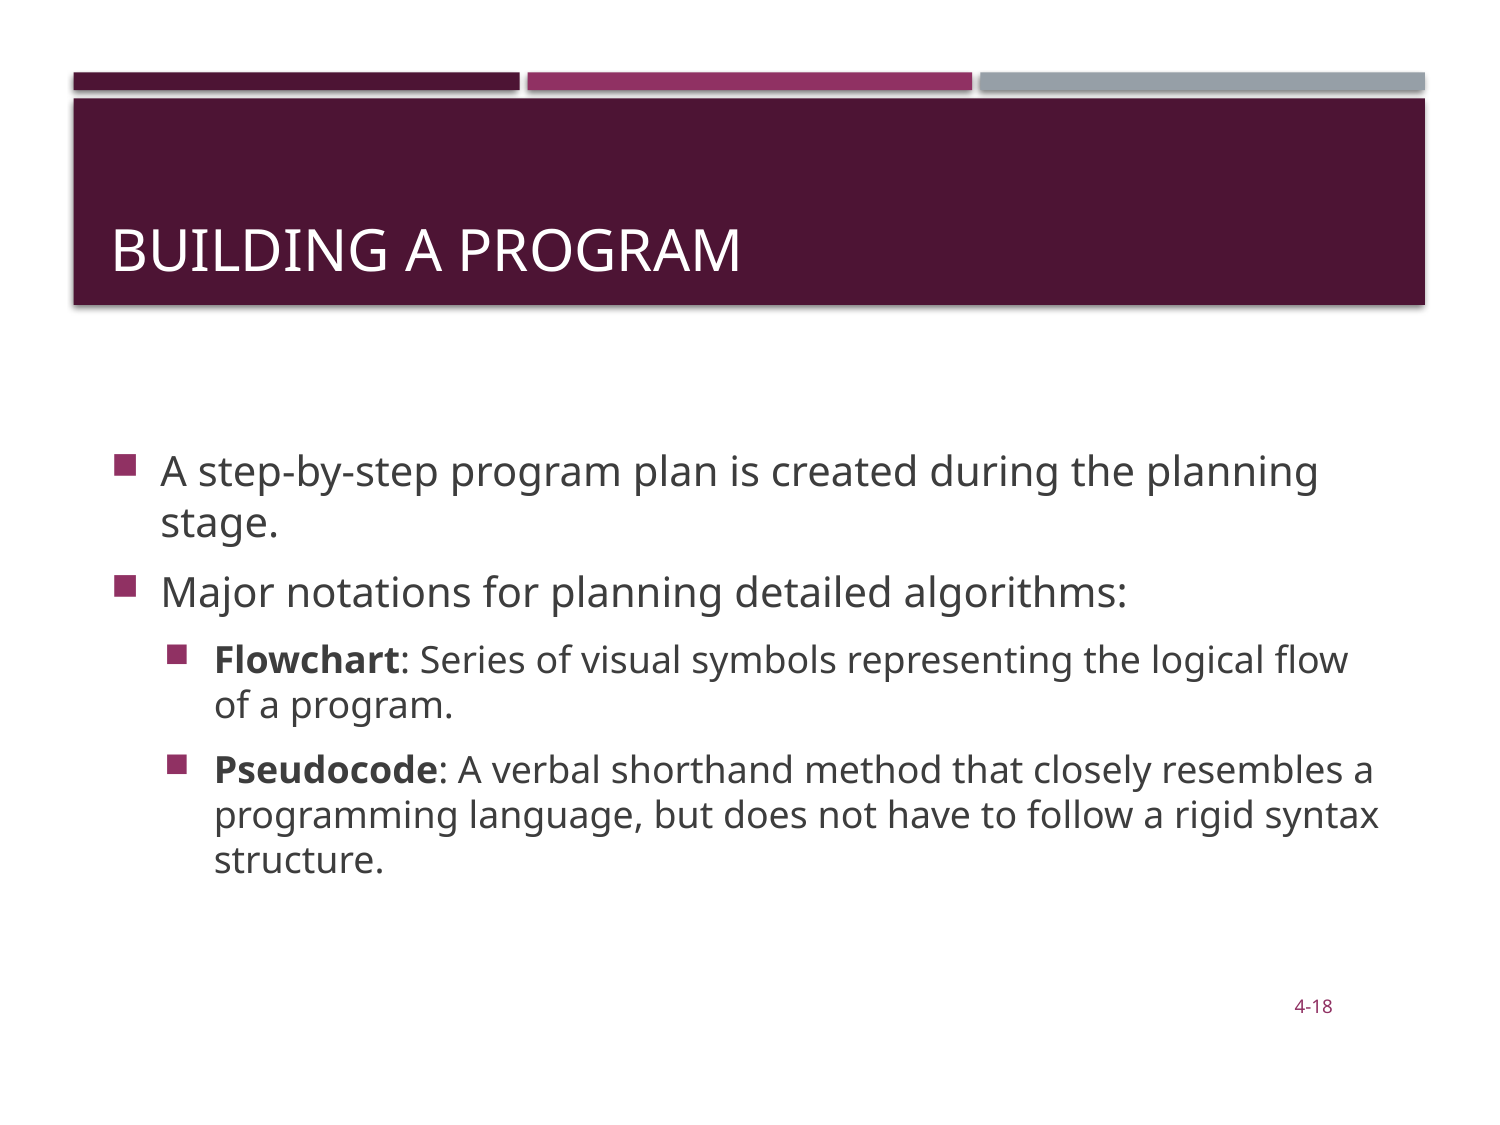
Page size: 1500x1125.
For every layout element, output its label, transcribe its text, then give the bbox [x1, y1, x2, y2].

list A step-by-step program plan is created during the planning stage. Major notations for planning detailed algorithms: Flowchart: Series of visual symbols representing the logical flow of a program. Pseudocode: A verbal shorthand method that closely resembles a programming language, but does not have to follow a rigid syntax structure. [95, 365, 1406, 962]
title Building a Program [95, 112, 1406, 291]
slide_number 4-18 [1279, 977, 1406, 1037]
